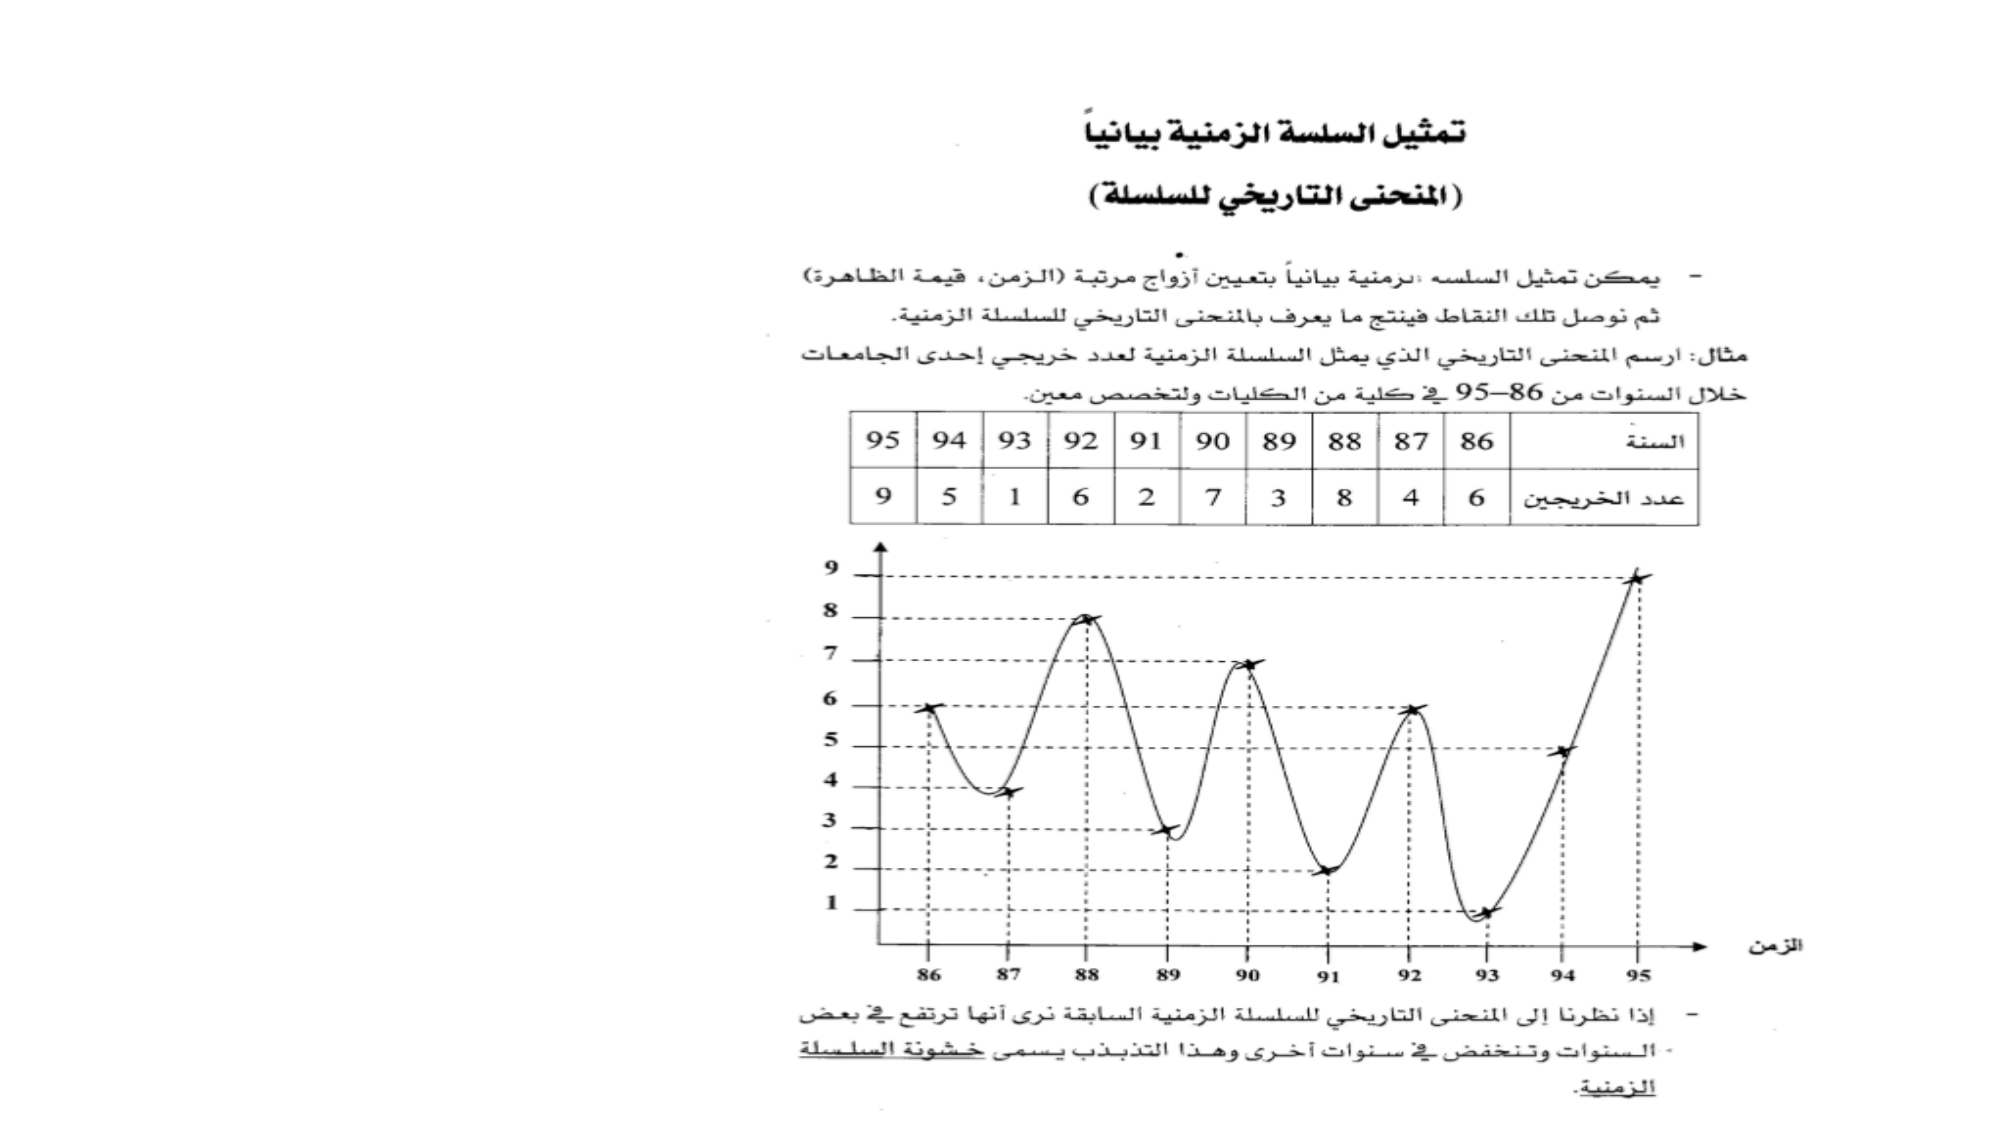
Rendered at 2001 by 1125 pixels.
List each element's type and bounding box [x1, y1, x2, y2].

picture [740, 92, 1855, 1111]
